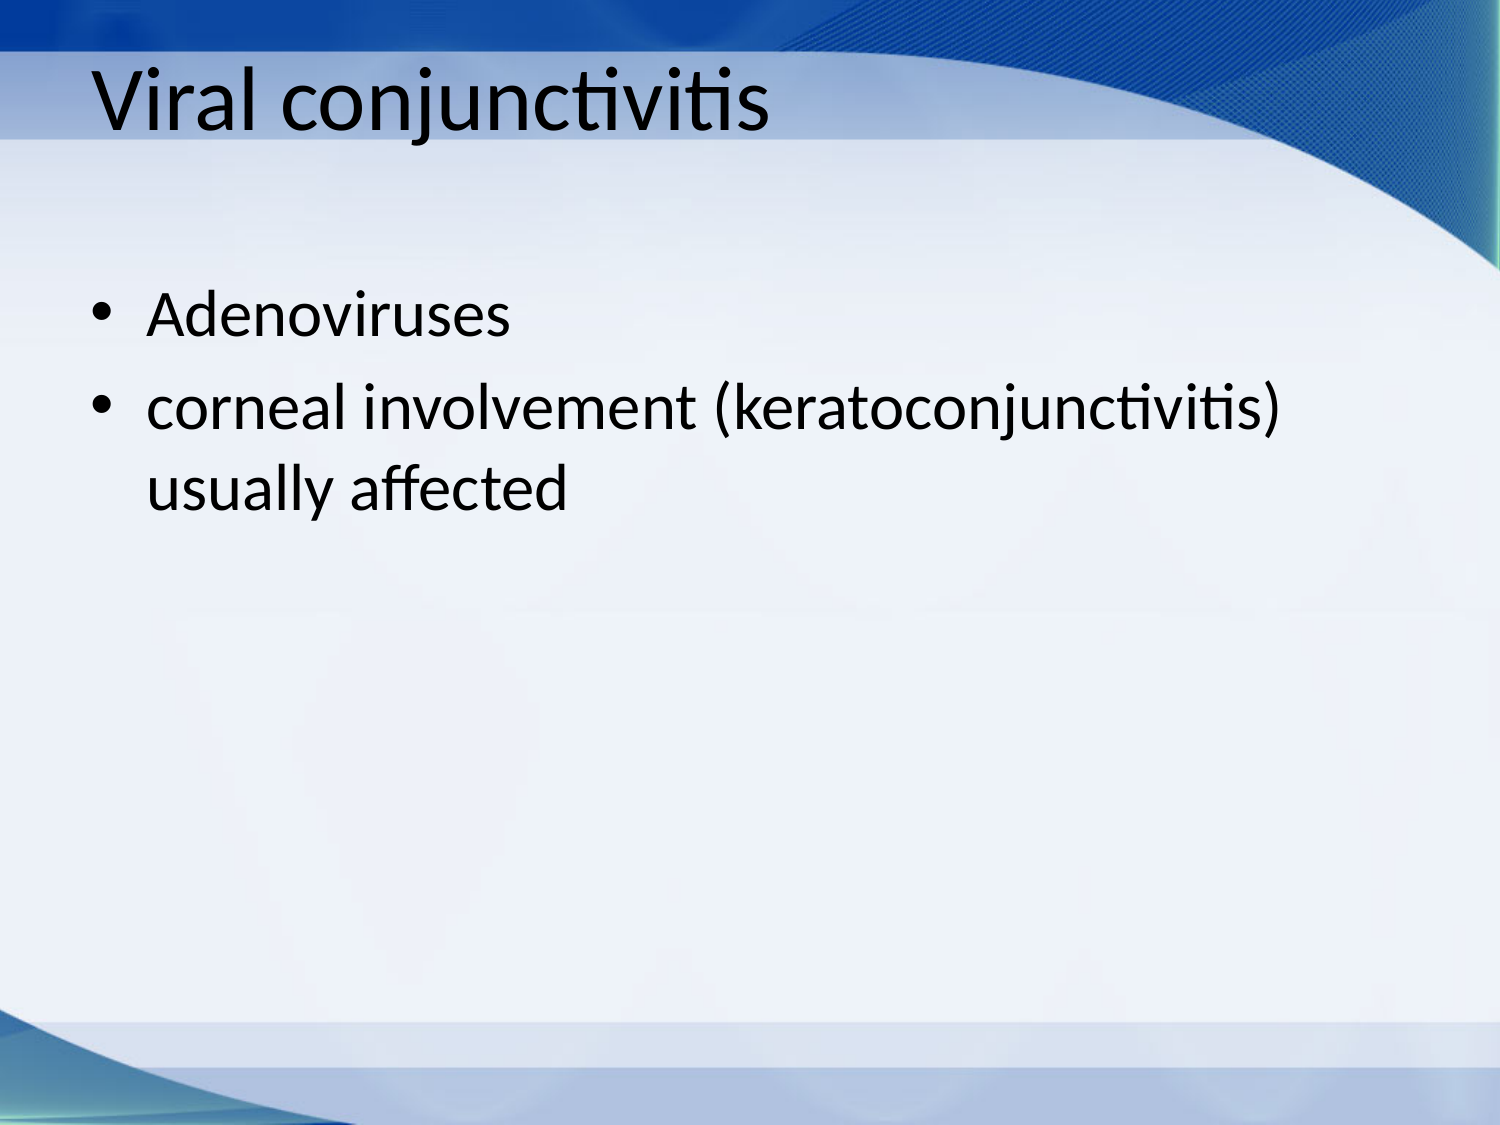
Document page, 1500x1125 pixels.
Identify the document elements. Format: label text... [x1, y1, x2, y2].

title Viral conjunctivitis [76, 0, 1427, 188]
picture [0, 0, 1500, 1125]
list Adenoviruses corneal involvement (keratoconjunctivitis) usually affected [75, 262, 1425, 1005]
